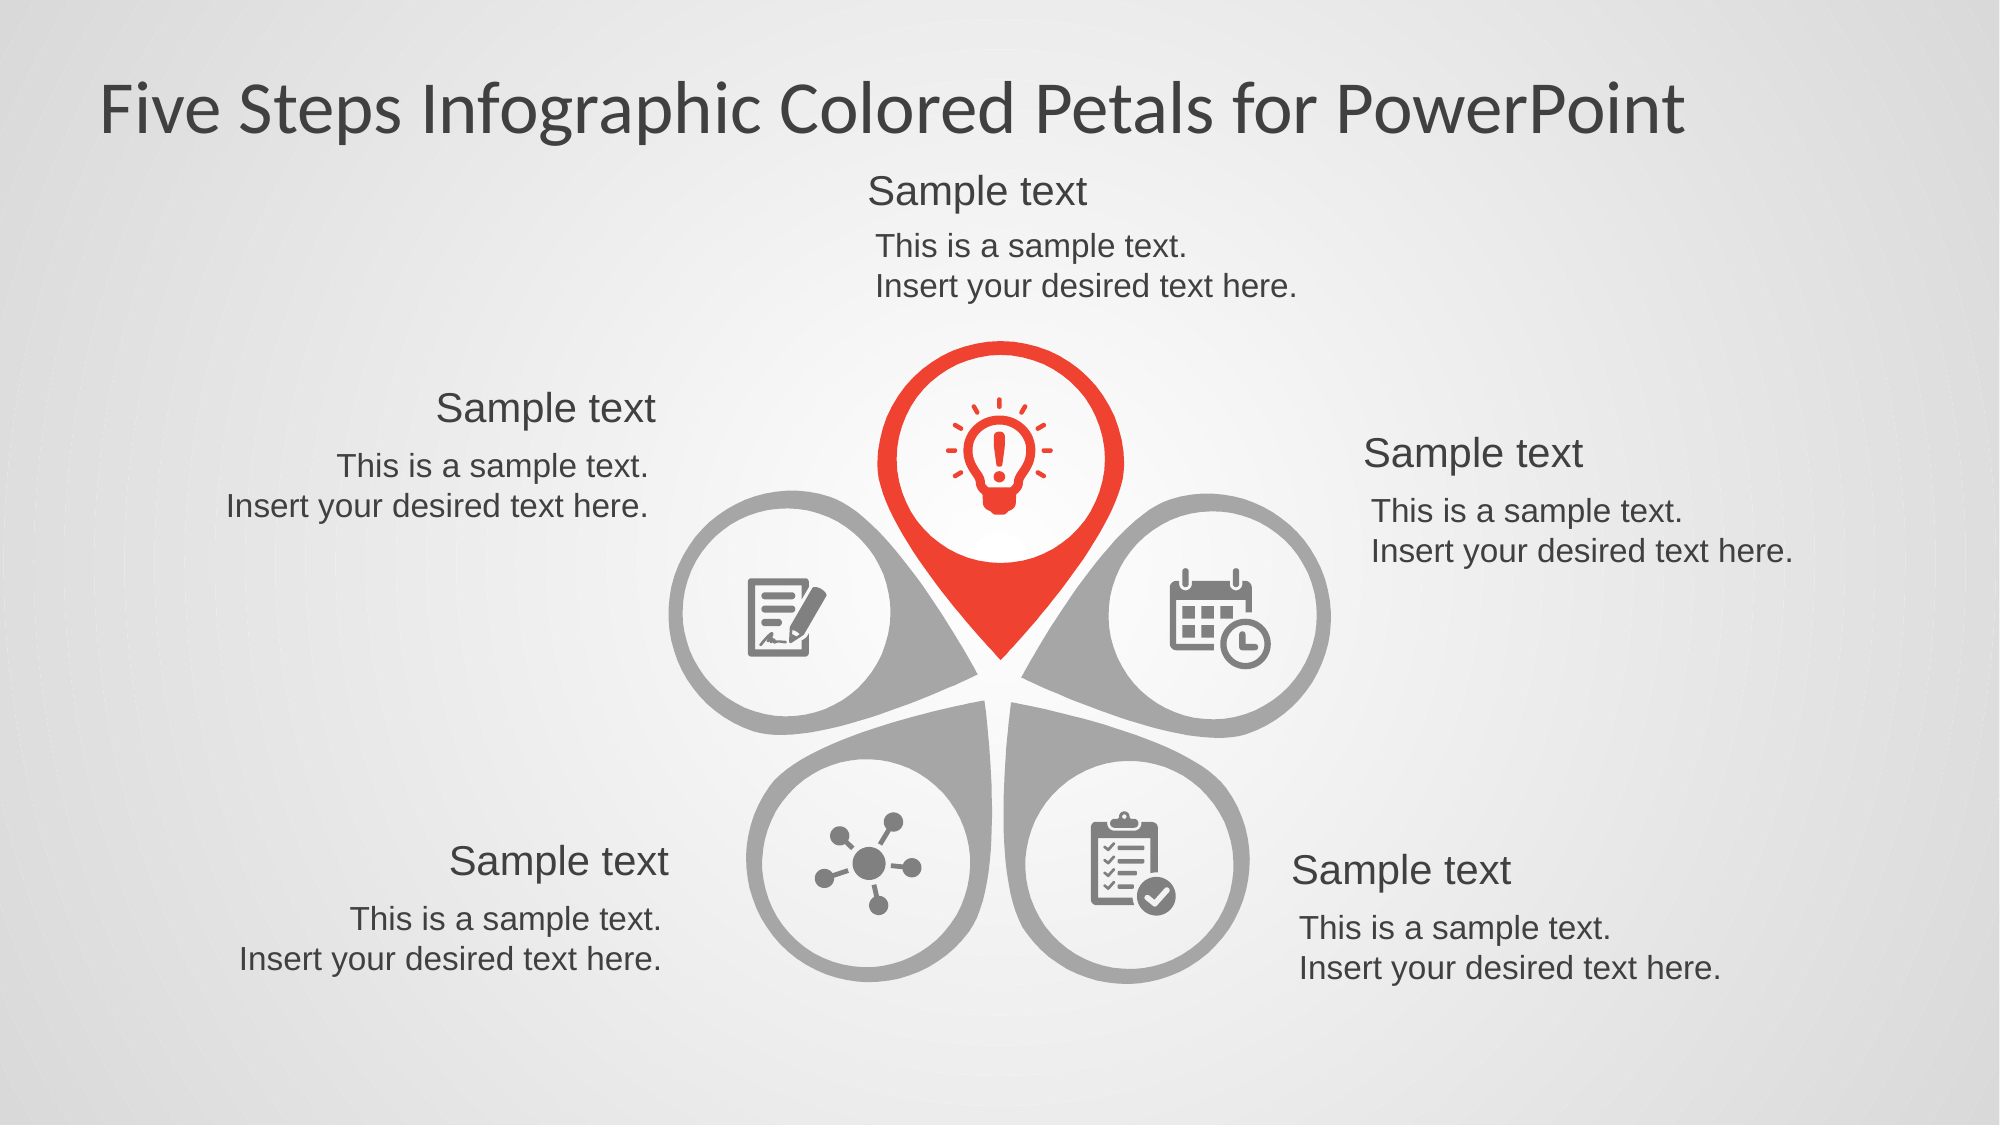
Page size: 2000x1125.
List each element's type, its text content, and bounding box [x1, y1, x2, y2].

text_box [747, 578, 827, 657]
text_box Sample text [1336, 835, 1744, 901]
text_box Sample text [1348, 418, 1816, 484]
text_box Sample text [203, 373, 663, 439]
title Five Steps Infographic Colored Petals for PowerPoint [99, 45, 1900, 162]
text_box This is a sample text. Insert your desired text here. [210, 439, 663, 532]
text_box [945, 397, 1053, 515]
text_box This is a sample text. Insert your desired text here. [1284, 901, 1738, 994]
text_box This is a sample text. Insert your desired text here. [223, 892, 663, 985]
text_box This is a sample text. Insert your desired text here. [1356, 484, 1810, 577]
text_box This is a sample text. Insert your desired text here. [860, 221, 1314, 312]
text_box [668, 340, 1332, 985]
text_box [814, 812, 922, 916]
text_box Sample text [852, 156, 1320, 221]
text_box Sample text [216, 826, 663, 892]
